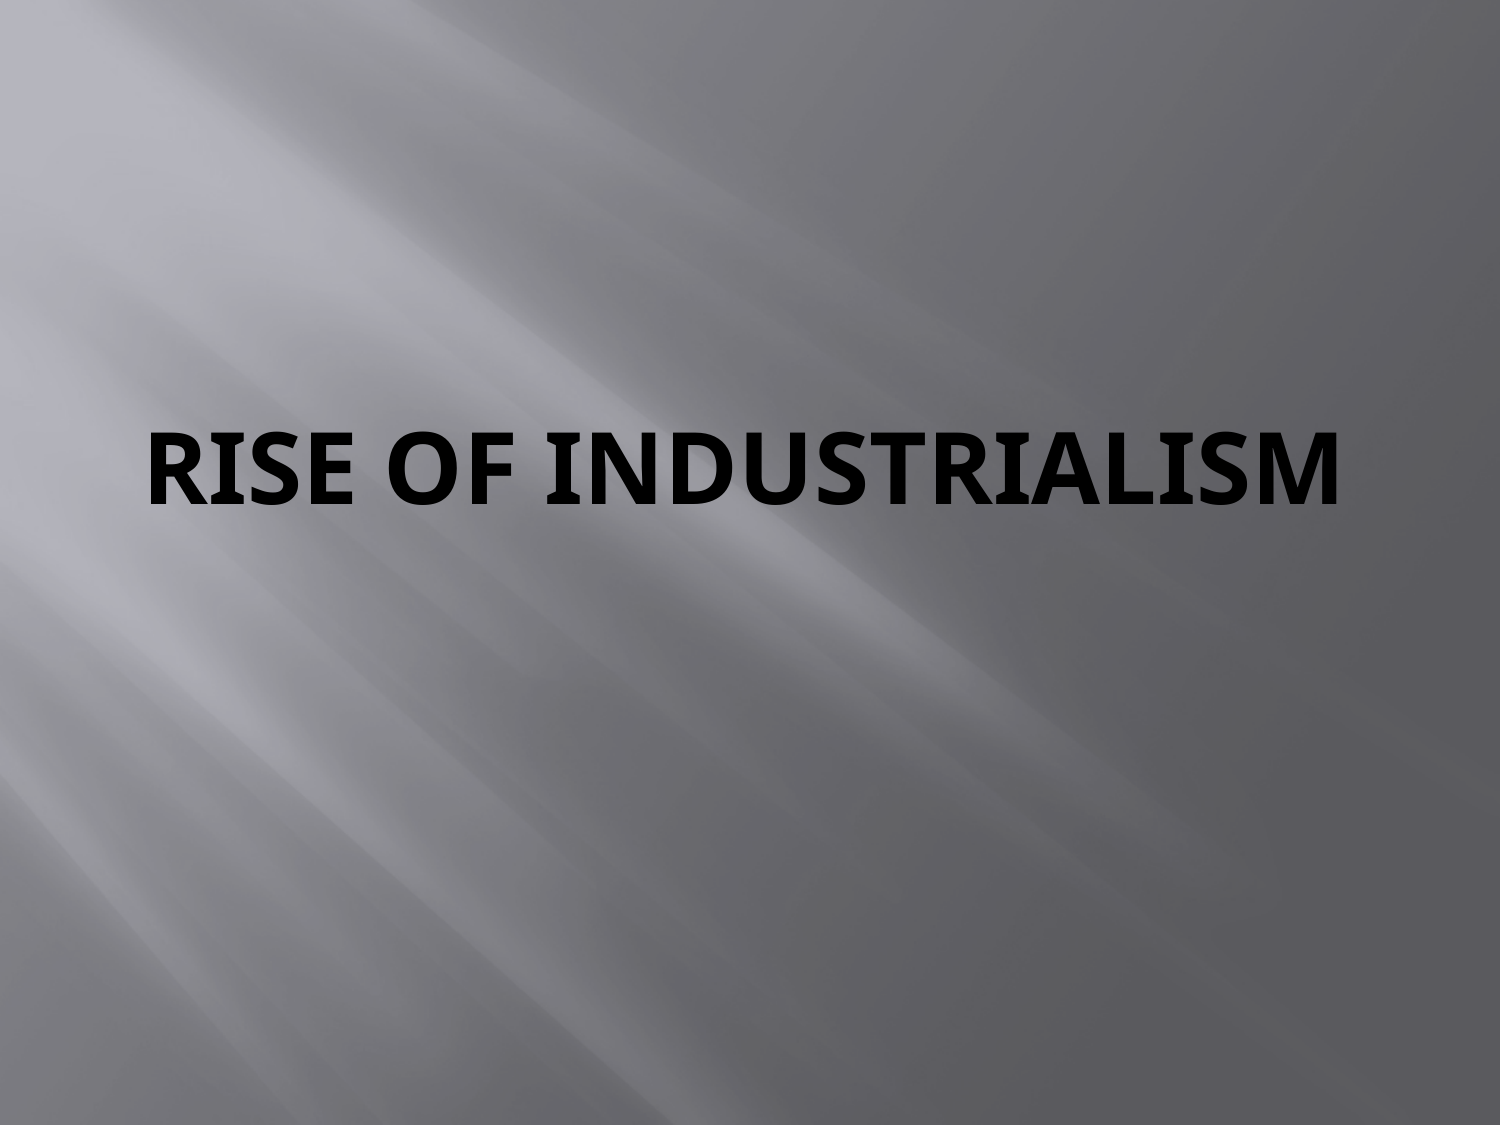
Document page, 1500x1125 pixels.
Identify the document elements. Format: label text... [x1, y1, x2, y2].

title Rise of Industrialism [69, 224, 1420, 525]
